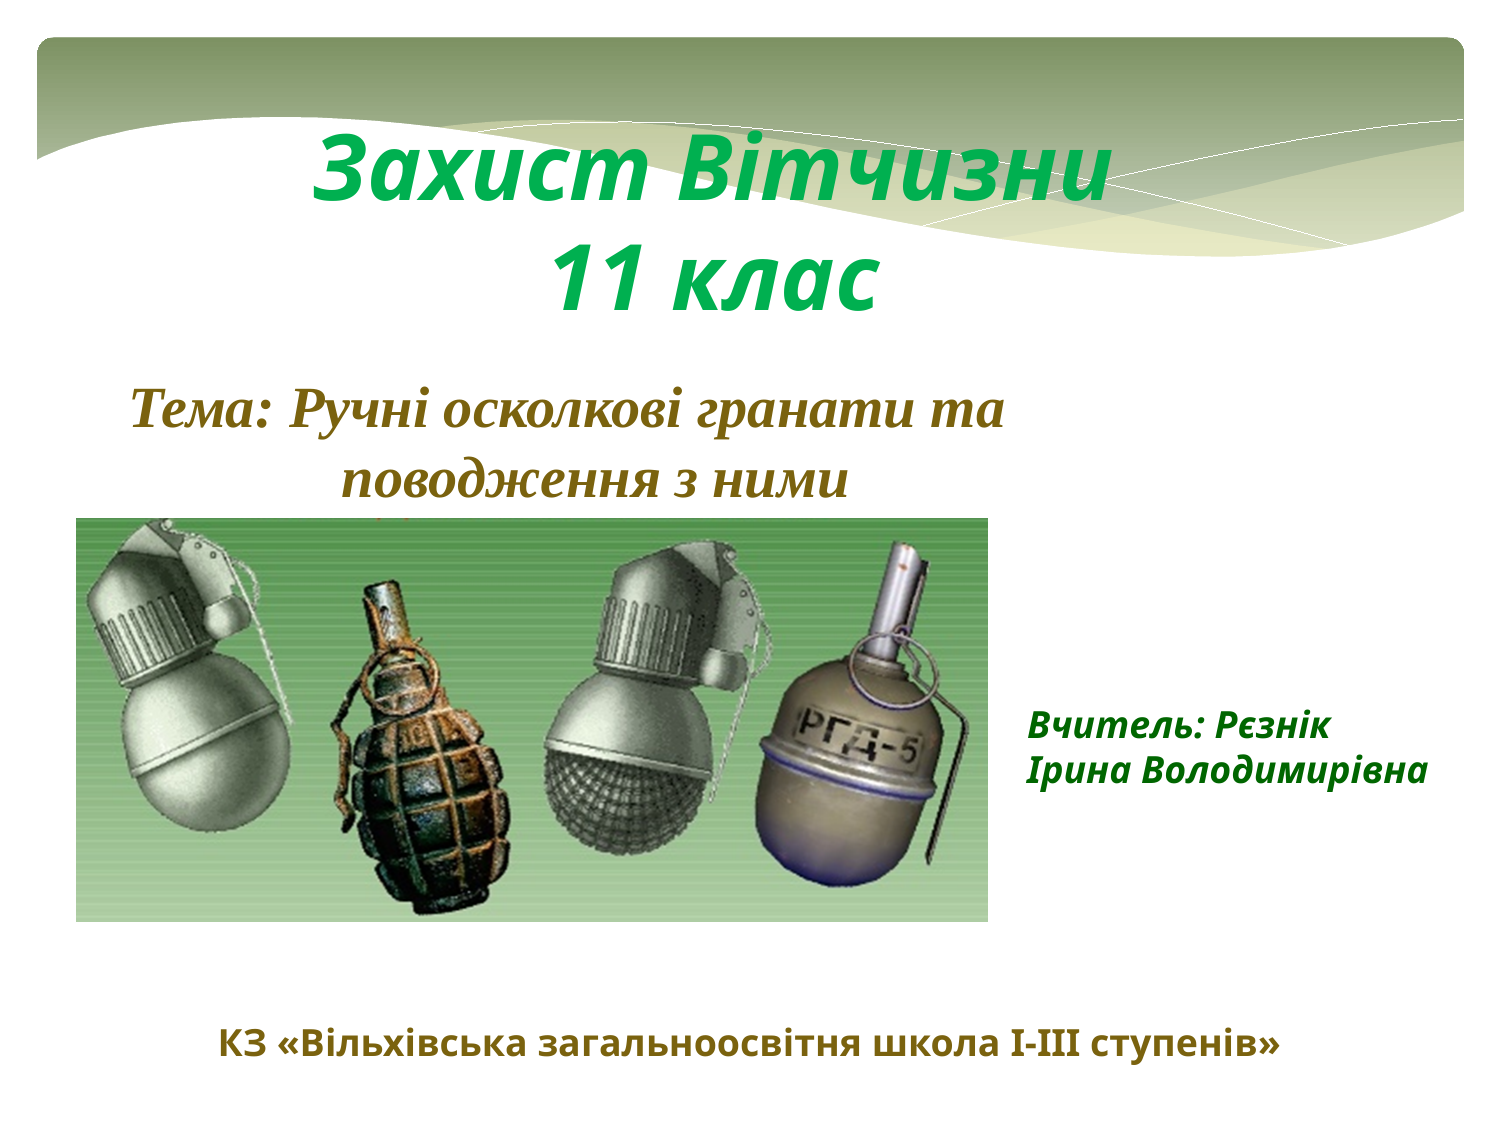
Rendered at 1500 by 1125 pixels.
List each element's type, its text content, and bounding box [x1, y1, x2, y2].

text_box Вчитель: Рєзнік Ірина Володимирівна [1012, 693, 1444, 799]
picture [76, 517, 989, 923]
text_box КЗ «Вільхівська загальноосвітня школа І-ІІІ ступенів» [202, 1011, 1297, 1072]
text_box Тема: Ручні осколкові гранати та поводження з ними [113, 361, 1079, 517]
text_box Захист Вітчизни 11 клас [297, 101, 1130, 337]
